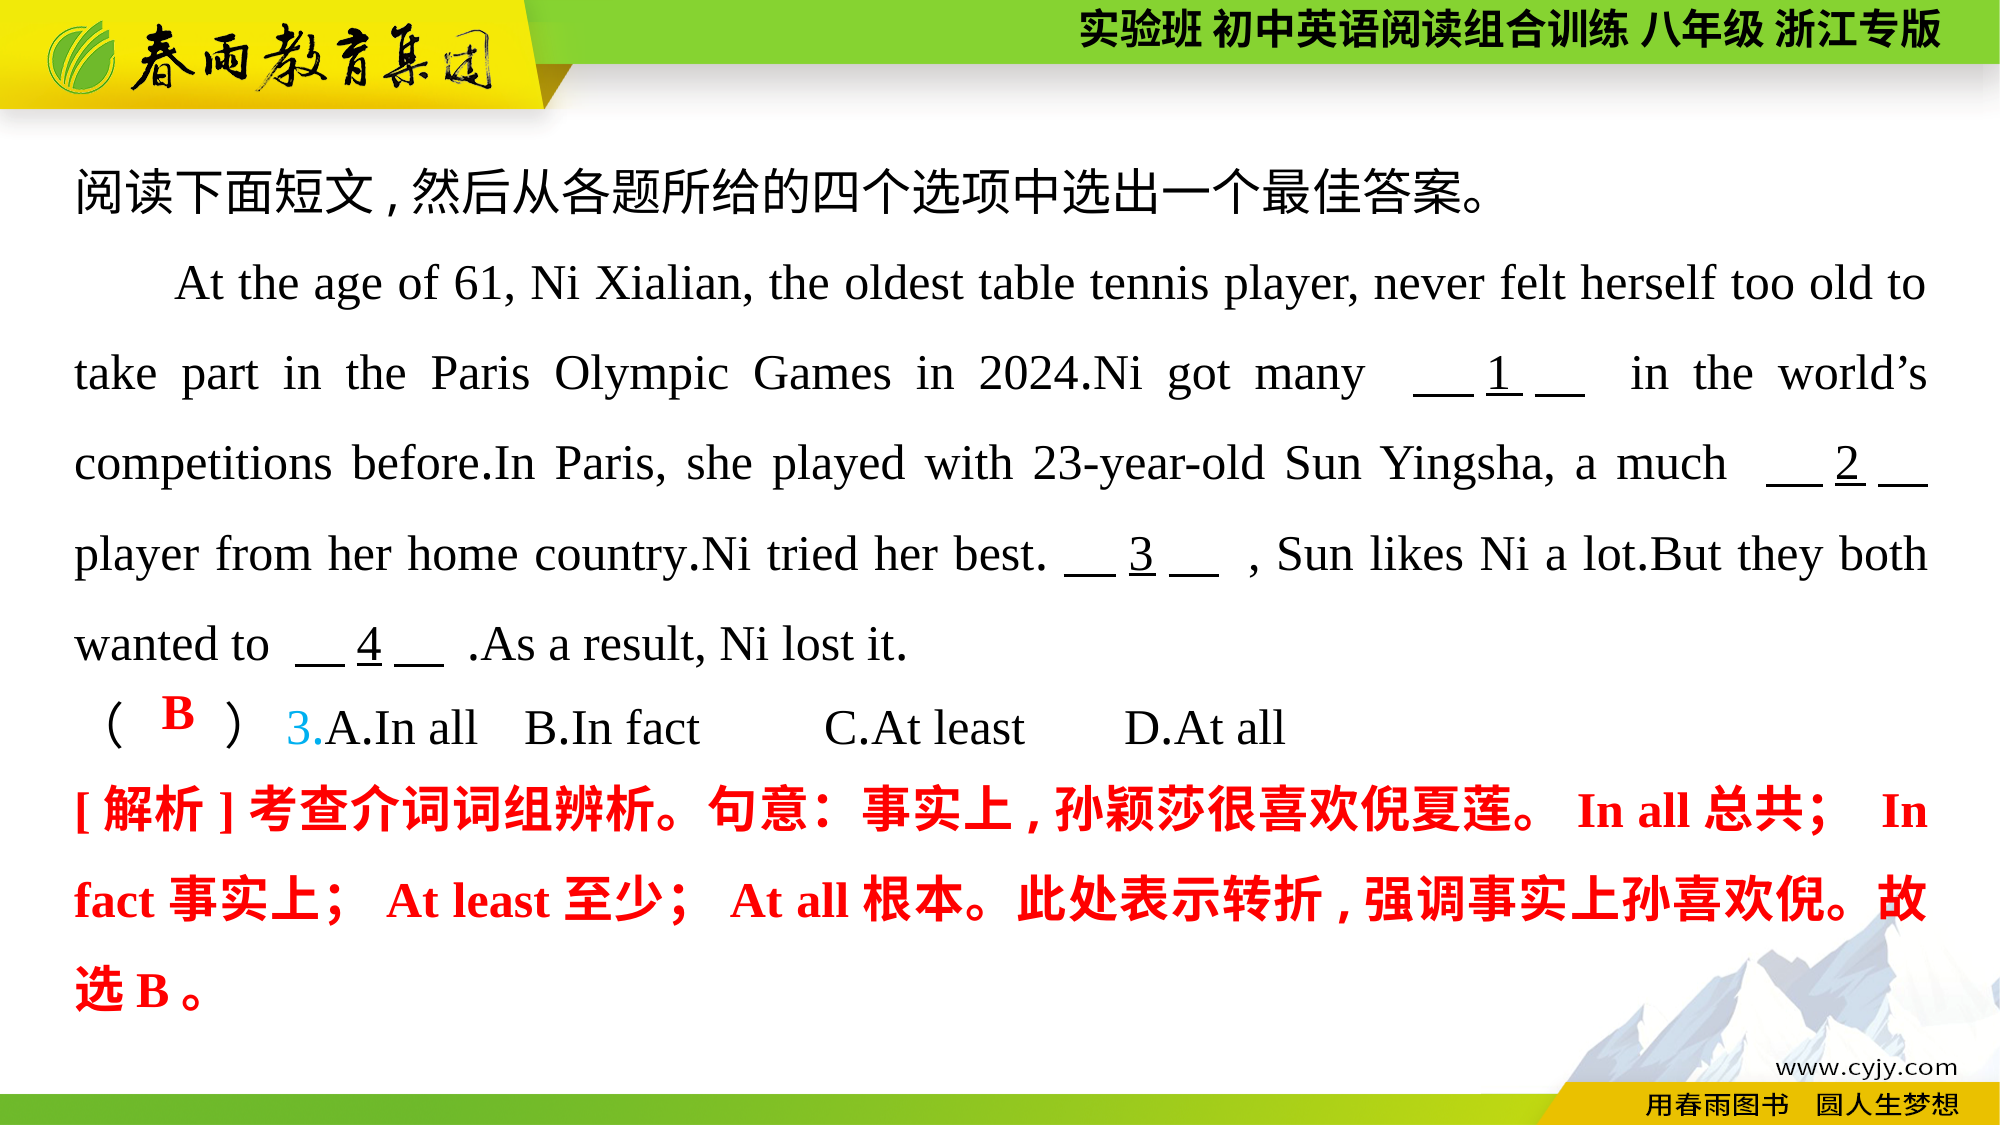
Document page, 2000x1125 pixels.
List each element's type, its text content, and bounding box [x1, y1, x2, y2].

text_box [解析]考查介词词组辨析。句意：事实上,孙颖莎很喜欢倪夏莲。In all总共； In fact事实上；At least至少；At all根本。此处表示转折,强调事实上孙喜欢倪。故选B。 [59, 739, 1944, 1025]
text_box （ ）3.A.In all B.In fact C.At least D.At all [59, 656, 1944, 739]
picture [0, 0, 2000, 1125]
list 阅读下面短文,然后从各题所给的四个选项中选出一个最佳答案。 At the age of 61, Ni Xialian, the oldest table tennis player, never felt herself too old to take part in the Paris Olympic Games in 2024.Ni got many 1 in the world’s competitions before.In Paris, she played with 23-year-old Sun Yingsha, a much 2 player from her home country.Ni tried her best. 3 , Sun likes Ni a lot.But they both wanted to 4 .As a result, Ni lost it. [59, 122, 1944, 656]
text_box B [146, 671, 210, 739]
